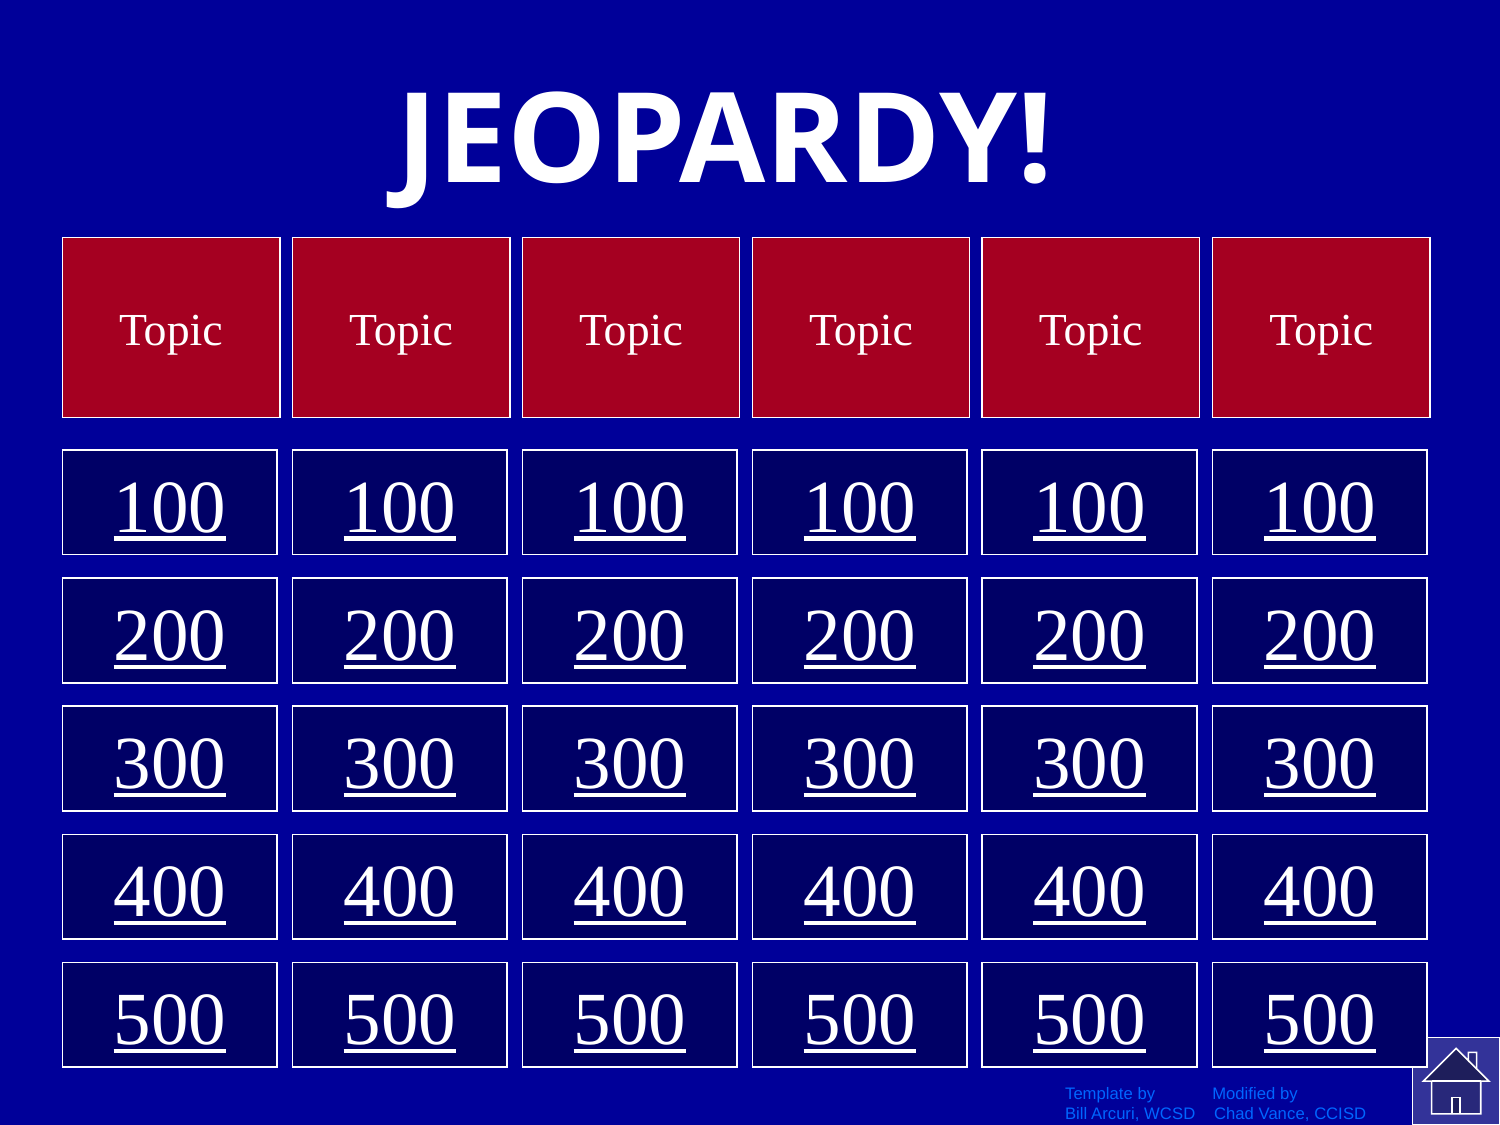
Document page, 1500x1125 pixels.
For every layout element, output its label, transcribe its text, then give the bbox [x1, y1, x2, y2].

text_box 400 [1212, 834, 1428, 940]
text_box 200 [62, 578, 278, 683]
text_box Topic [1212, 237, 1430, 418]
text_box 500 [62, 962, 278, 1068]
text_box 100 [1212, 449, 1428, 555]
text_box 500 [982, 962, 1197, 1068]
text_box 200 [292, 578, 508, 683]
text_box 200 [1212, 578, 1428, 683]
text_box Topic [752, 237, 970, 418]
text_box Topic [62, 237, 280, 418]
text_box 200 [522, 578, 738, 683]
text_box 300 [1212, 706, 1428, 811]
text_box 400 [62, 834, 278, 940]
text_box 100 [62, 449, 278, 555]
text_box 400 [982, 834, 1197, 940]
slide_number Template by Modified by Bill Arcuri, WCSD Chad Vance, CCISD [1049, 1074, 1426, 1125]
text_box 100 [522, 449, 738, 555]
text_box 500 [522, 962, 738, 1068]
text_box 100 [982, 449, 1197, 555]
text_box Topic [982, 237, 1200, 418]
text_box 500 [752, 962, 968, 1068]
text_box Topic [292, 237, 510, 418]
text_box 300 [62, 706, 278, 811]
text_box 400 [752, 834, 968, 940]
text_box 200 [752, 578, 968, 683]
text_box 400 [522, 834, 738, 940]
text_box 300 [982, 706, 1197, 811]
text_box 300 [292, 706, 508, 811]
text_box JEOPARDY! [174, 49, 1275, 215]
text_box 500 [1212, 962, 1428, 1068]
text_box 500 [292, 962, 508, 1068]
text_box 200 [982, 578, 1197, 683]
text_box Topic [522, 237, 740, 418]
text_box 100 [752, 449, 968, 555]
text_box 300 [522, 706, 738, 811]
text_box 300 [752, 706, 968, 811]
text_box 400 [292, 834, 508, 940]
text_box 100 [292, 449, 508, 555]
